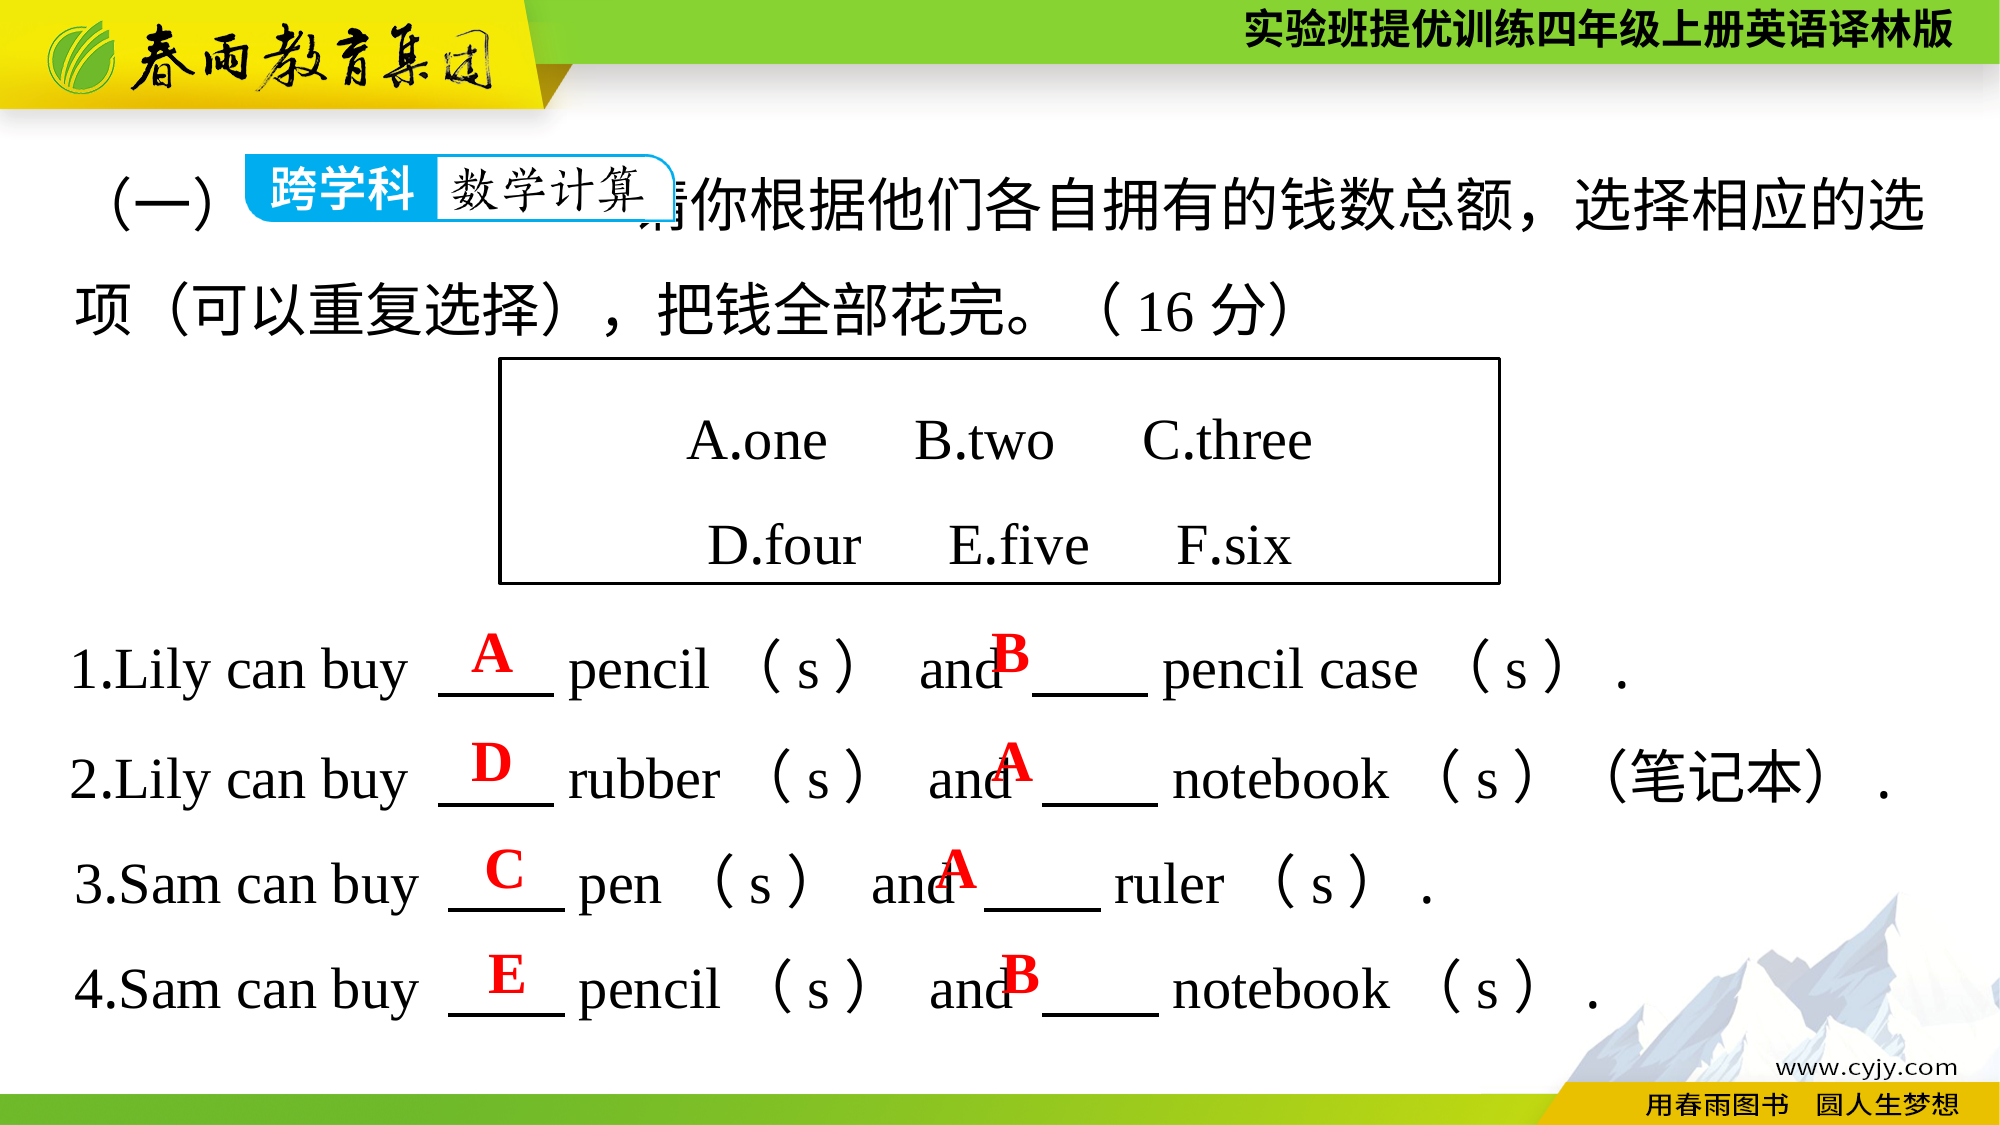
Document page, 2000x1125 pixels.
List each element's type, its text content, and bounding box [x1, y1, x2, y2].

text_box D [457, 715, 529, 801]
text_box E [473, 927, 542, 1013]
text_box A [920, 822, 993, 908]
text_box A.one B.two C.three D.four E.five F.six [500, 358, 1500, 584]
picture [0, 0, 2000, 1125]
list 1.Lily can buy pencil（s） and pencil case（s）. [54, 587, 1939, 696]
text_box A [457, 606, 529, 692]
text_box C [470, 822, 542, 908]
text_box 3.Sam can buy pen（s） and ruler（s）. 4.Sam can buy pencil（s） and notebook（s）. [59, 803, 1944, 1028]
text_box （一） 请你根据他们各自拥有的钱数总额，选择相应的选项（可以重复选择），把钱全部花完。（16分） [59, 125, 1944, 351]
text_box B [976, 606, 1046, 692]
text_box 2.Lily can buy rubber（s） and notebook（s）（笔记本）. [54, 698, 1939, 819]
text_box B [986, 927, 1056, 1013]
text_box A [976, 715, 1049, 801]
